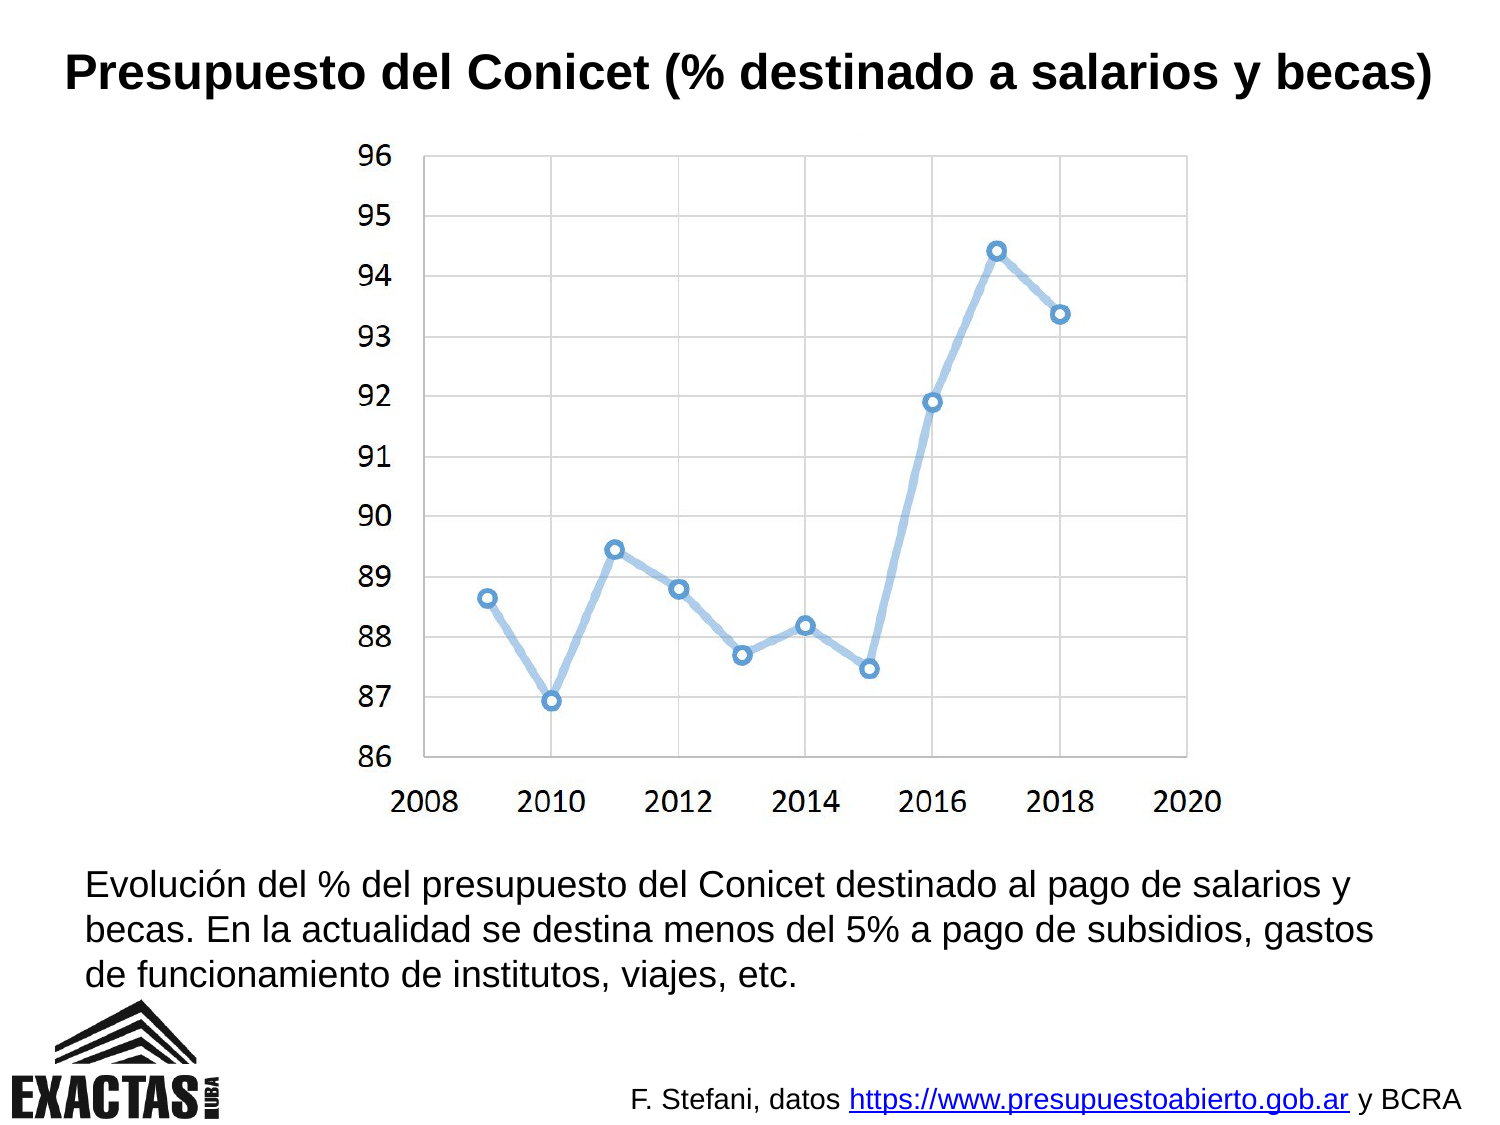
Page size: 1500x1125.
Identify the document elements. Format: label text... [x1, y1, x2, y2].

text_box Presupuesto del Conicet (% destinado a salarios y becas) [0, 32, 1500, 107]
text_box F. Stefani, datos https://www.presupuestoabierto.gob.ar y BCRA [615, 1073, 1500, 1123]
picture [12, 999, 219, 1119]
picture [263, 133, 1236, 843]
text_box Evolución del % del presupuesto del Conicet destinado al pago de salarios y becas. En la actualidad se destina menos del 5% a pago de subsidios, gastos de funcionamiento de institutos, viajes, etc. [70, 852, 1429, 1002]
